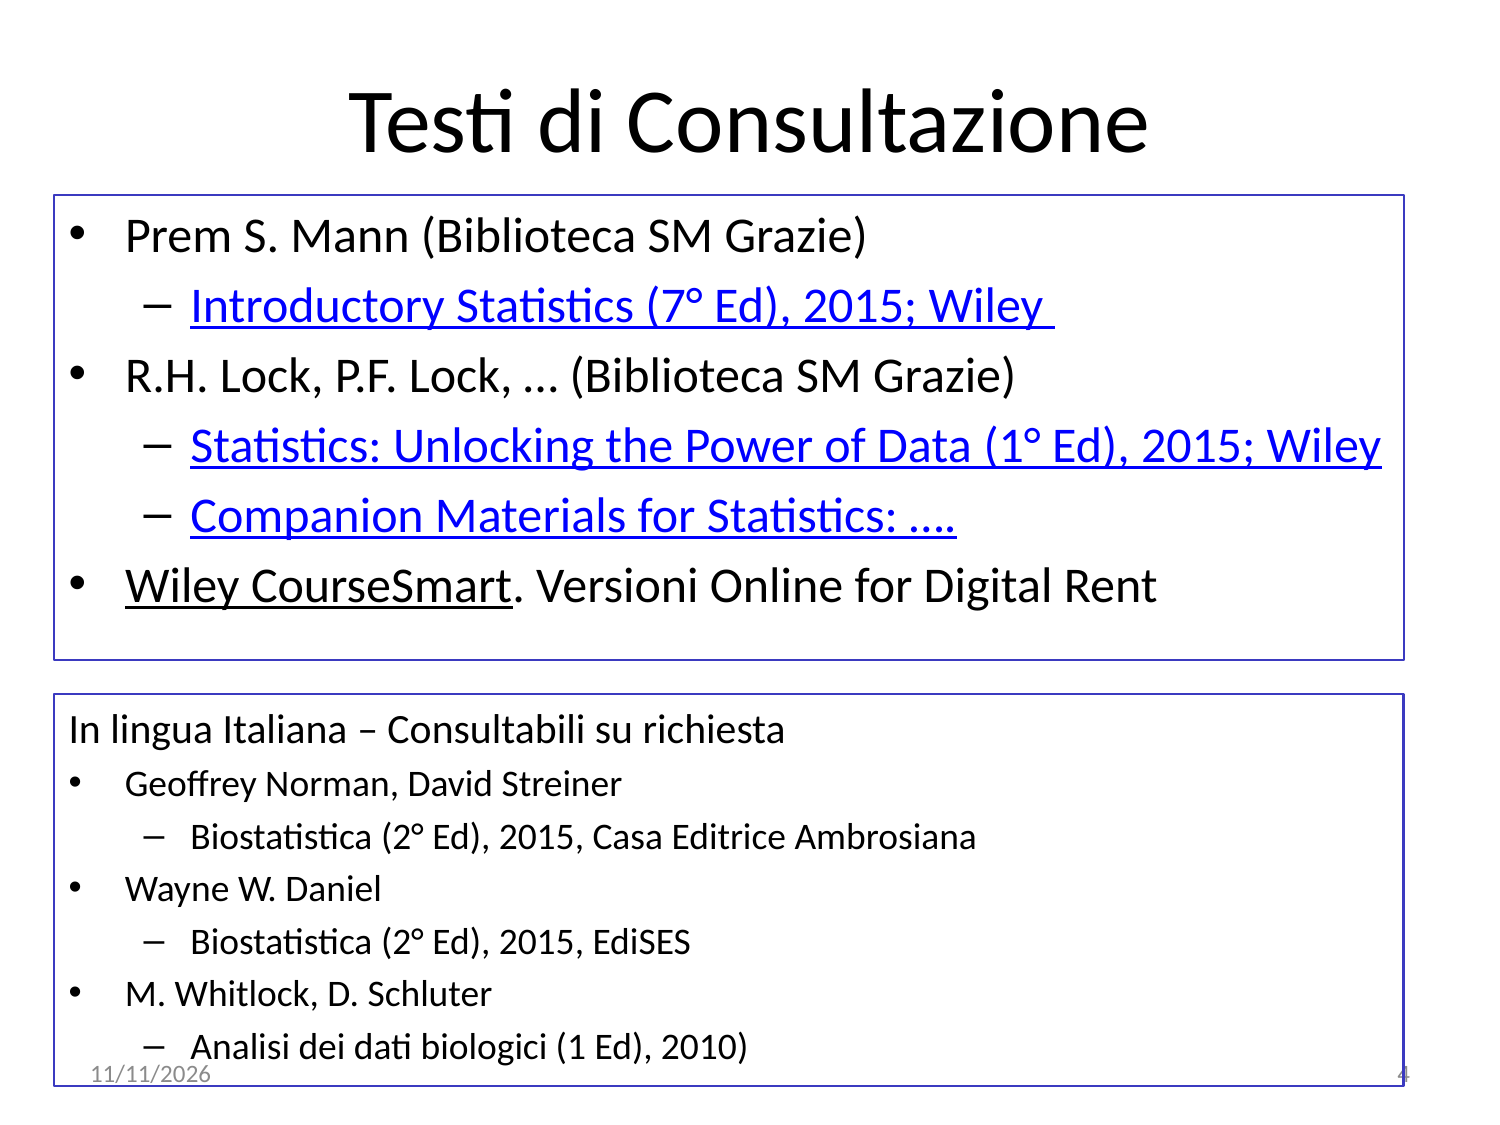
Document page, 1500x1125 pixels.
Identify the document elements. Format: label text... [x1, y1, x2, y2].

list Prem S. Mann (Biblioteca SM Grazie) Introductory Statistics (7° Ed), 2015; Wiley R.H. Lock, P.F. Lock, … (Biblioteca SM Grazie) Statistics: Unlocking the Power of Data (1° Ed), 2015; Wiley Companion Materials for Statistics: …. Wiley CourseSmart. Versioni Online for Digital Rent [53, 194, 1404, 660]
slide_number 4 [1074, 1042, 1425, 1103]
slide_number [75, 1042, 425, 1103]
title Testi di Consultazione [75, 45, 1425, 187]
text_box In lingua Italiana – Consultabili su richiesta Geoffrey Norman, David Streiner Biostatistica (2° Ed), 2015, Casa Editrice Ambrosiana Wayne W. Daniel Biostatistica (2° Ed), 2015, EdiSES M. Whitlock, D. Schluter Analisi dei dati biologici (1 Ed), 2010) [53, 694, 1404, 1086]
